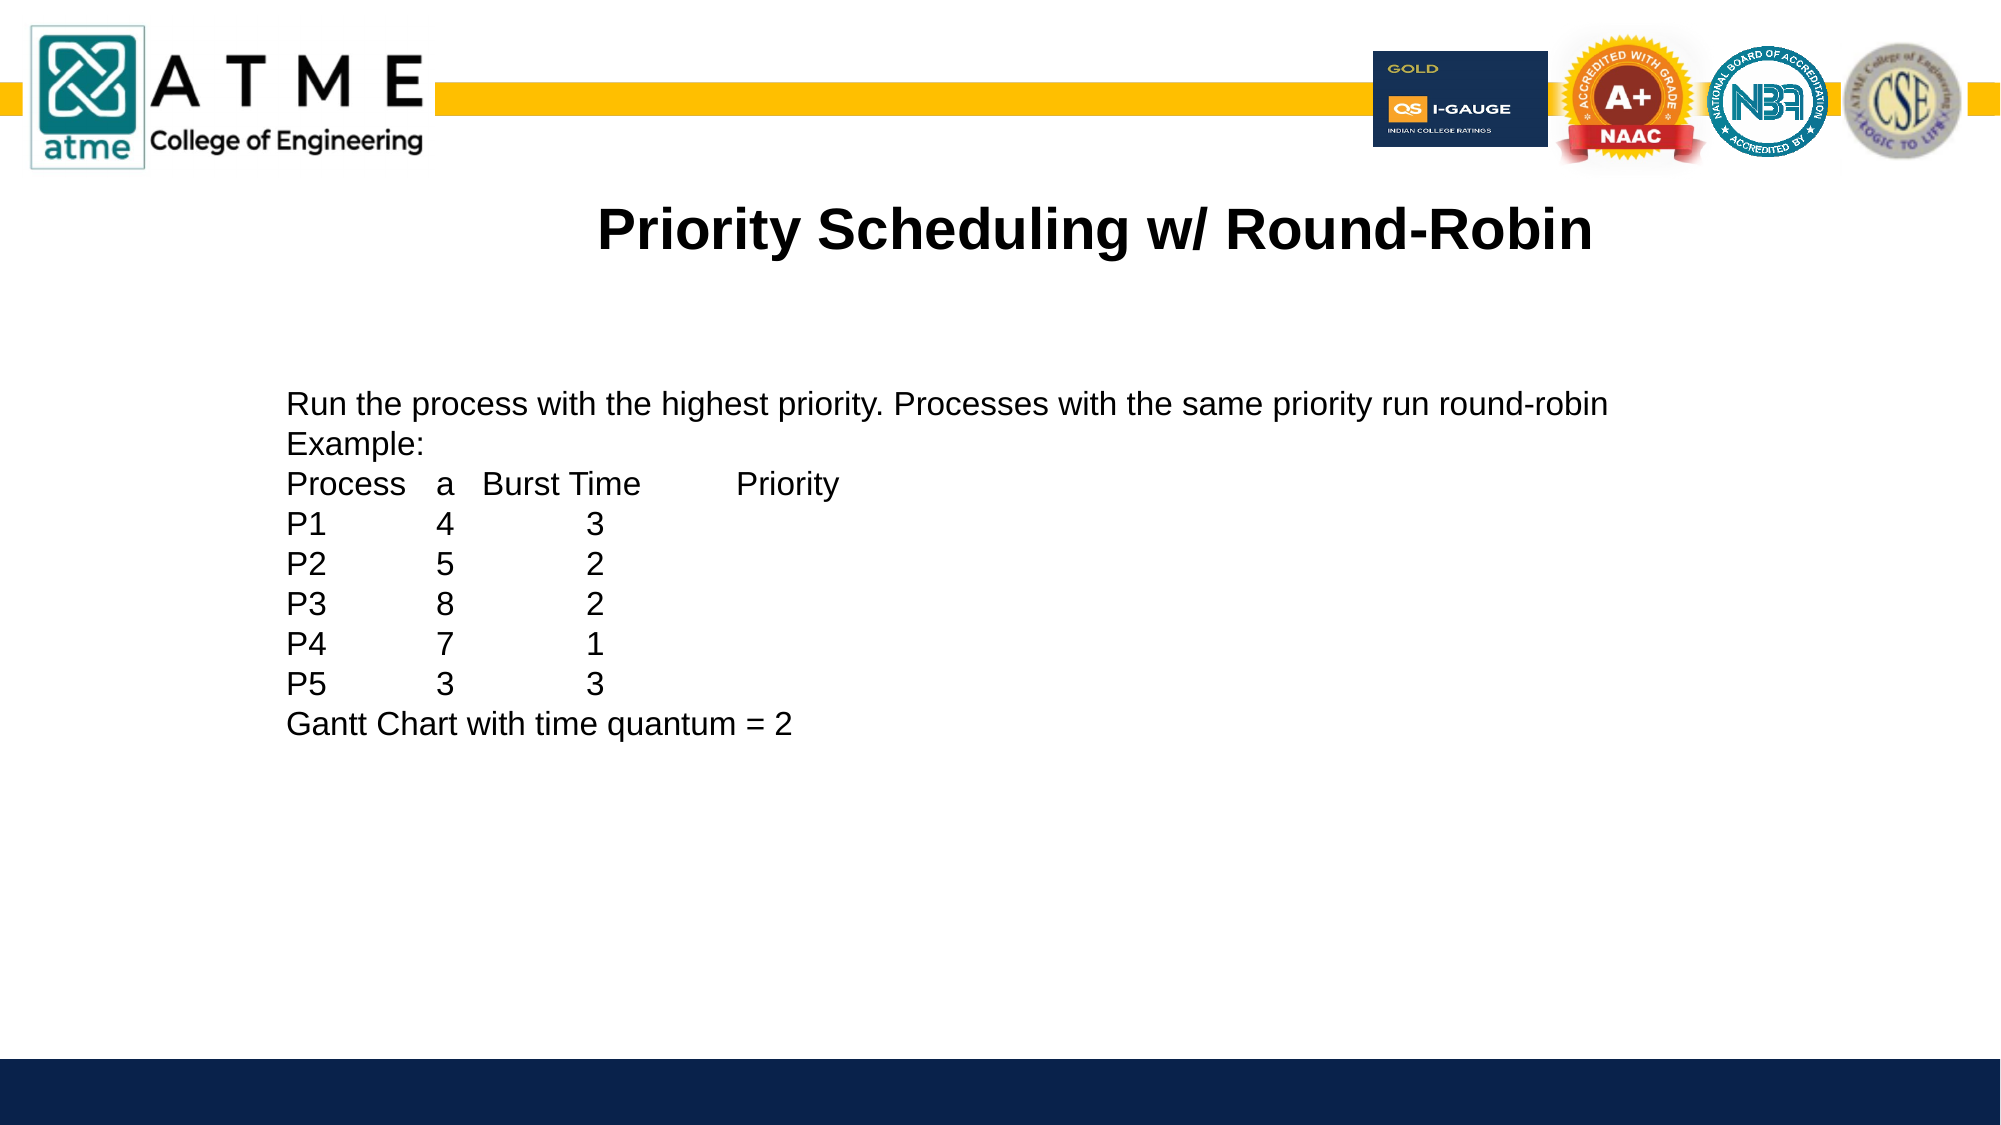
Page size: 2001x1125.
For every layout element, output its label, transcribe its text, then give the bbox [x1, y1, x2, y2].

text_box Run the process with the highest priority. Processes with the same priority run round-robin Example: Process a Burst Time Priority P1 4 3 P2 5 2 P3 8 2 P4 7 1 P5 3 3 Gantt Chart with time quantum = 2 [271, 374, 1626, 749]
picture [1373, 20, 1828, 180]
picture [22, 15, 435, 178]
picture [0, 1059, 2001, 1125]
text_box Priority Scheduling w/ Round-Robin [582, 183, 1610, 269]
picture [1840, 26, 1968, 176]
